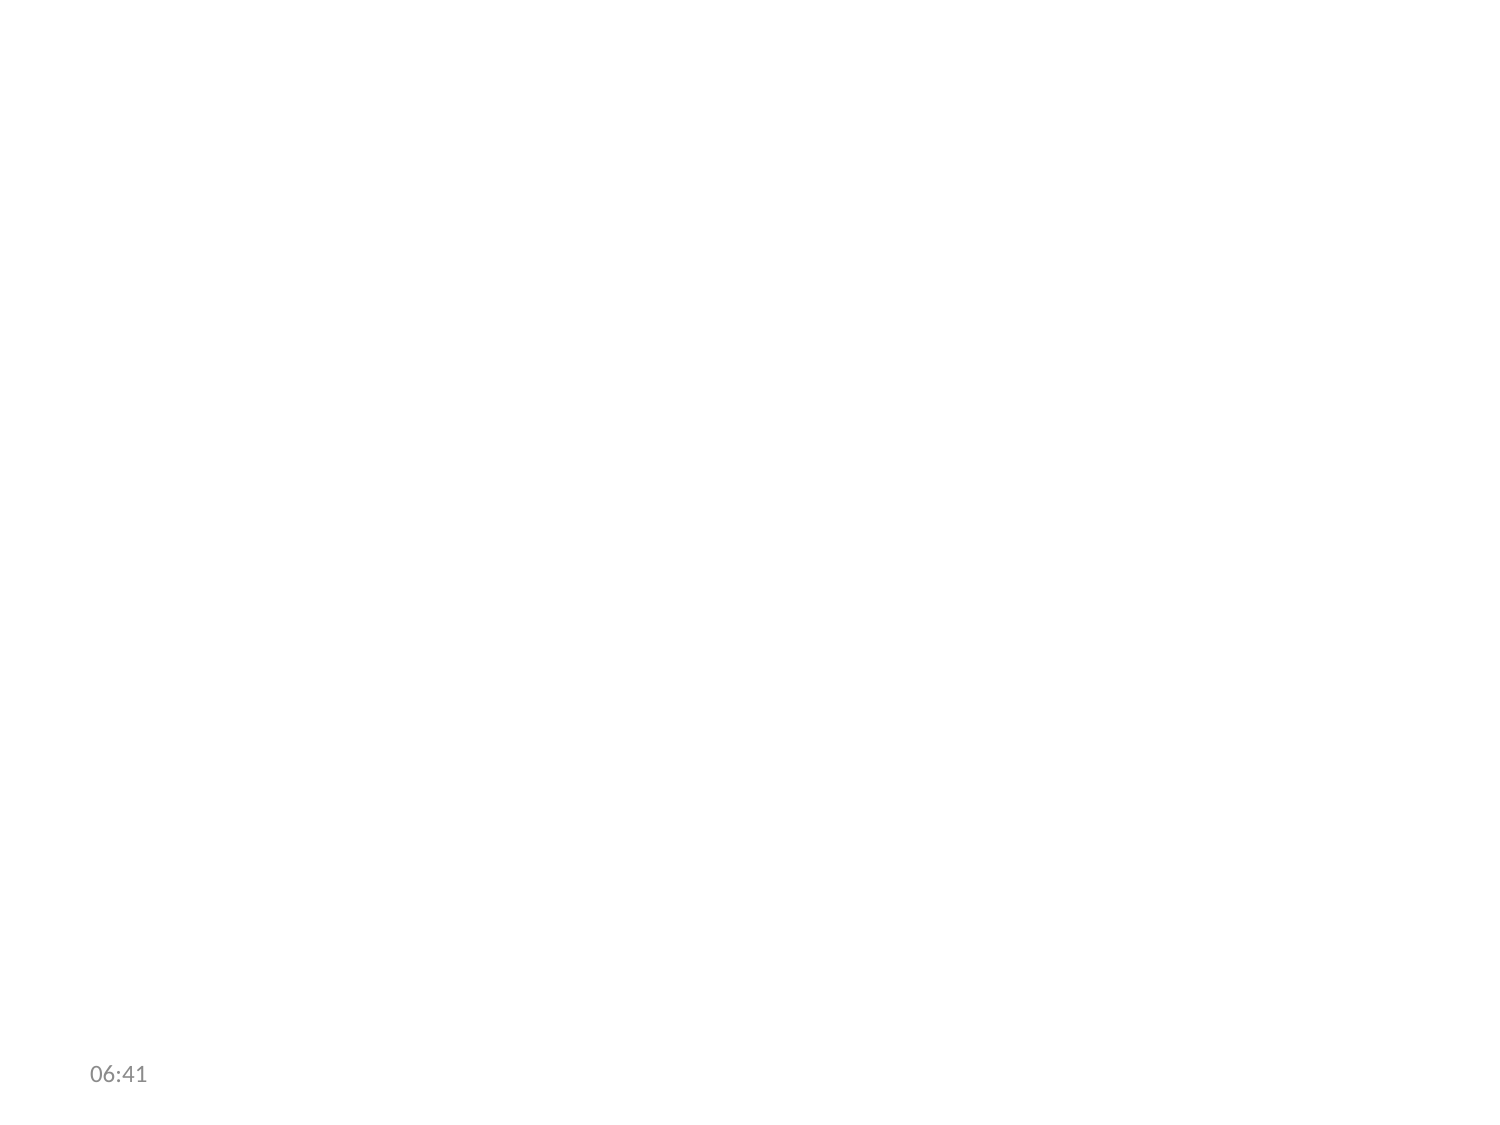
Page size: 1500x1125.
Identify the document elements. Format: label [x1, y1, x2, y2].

slide_number [75, 1042, 425, 1103]
